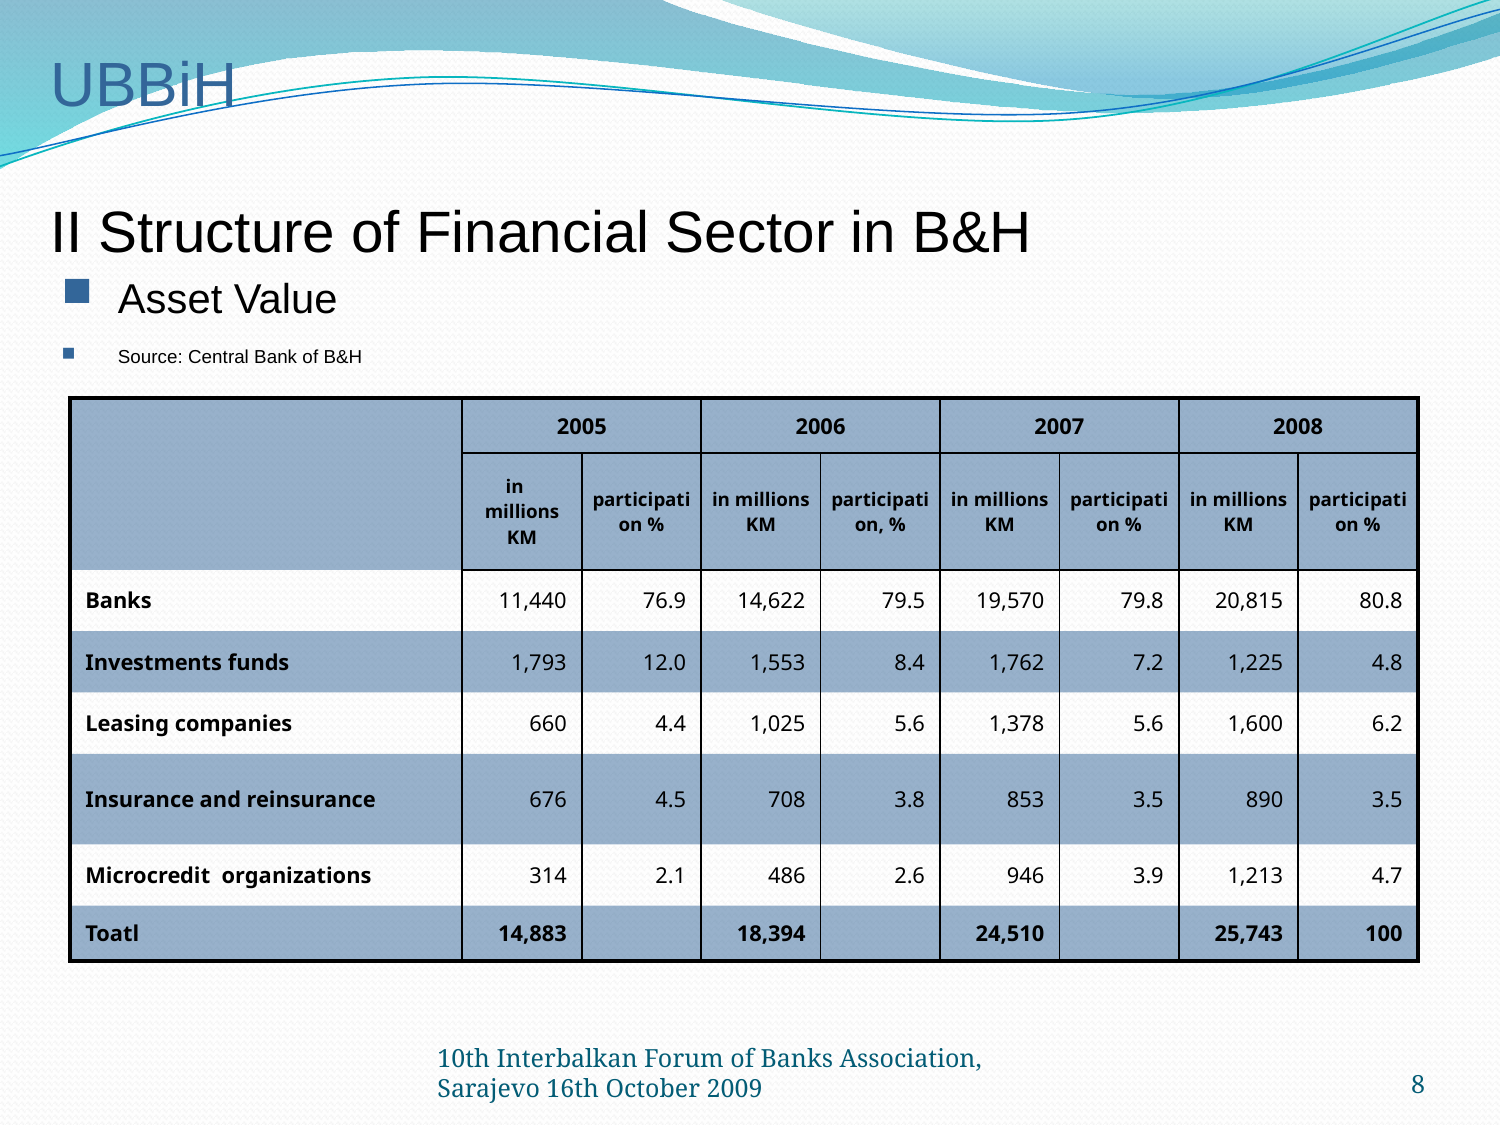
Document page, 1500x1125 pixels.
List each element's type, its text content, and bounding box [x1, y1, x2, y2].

table_cell 4.4 [583, 692, 700, 754]
table_cell 79.8 [1060, 571, 1178, 631]
table_cell 1,793 [463, 631, 581, 692]
table_cell 1,225 [1180, 631, 1297, 692]
table_header [72, 400, 461, 570]
table_cell Investments funds [72, 631, 461, 692]
table_cell in millions KM [463, 454, 581, 569]
table_cell [1060, 906, 1178, 959]
table_cell in millions KM [941, 454, 1059, 569]
table_cell 20,815 [1180, 571, 1297, 631]
table_cell 19,570 [941, 571, 1059, 631]
table_cell 4.5 [583, 754, 700, 844]
table_cell 946 [941, 844, 1059, 906]
table_cell 1,553 [702, 631, 820, 692]
table_cell 1,762 [941, 631, 1059, 692]
table_cell participation, % [821, 454, 939, 569]
table_cell 314 [463, 844, 581, 906]
table_header 2007 [941, 400, 1178, 452]
table_cell 11,440 [463, 571, 581, 631]
table_cell participation % [1299, 454, 1416, 569]
table_cell 1,378 [941, 692, 1059, 754]
table_cell 12.0 [583, 631, 700, 692]
table_cell 4.8 [1299, 631, 1416, 692]
table_cell 5.6 [821, 692, 939, 754]
table_cell 100 [1299, 906, 1416, 959]
table_cell 5.6 [1060, 692, 1178, 754]
table_cell 3.8 [821, 754, 939, 844]
table_cell 8.4 [821, 631, 939, 692]
table_cell 660 [463, 692, 581, 754]
table_cell Toatl [72, 906, 461, 959]
table_cell 79.5 [821, 571, 939, 631]
table_cell 18,394 [702, 906, 820, 959]
table_cell 2.1 [583, 844, 700, 906]
table_cell in millions KM [1180, 454, 1297, 569]
table_cell participation % [1060, 454, 1178, 569]
text_box Asset Value Source: Central Bank of B&H [46, 222, 1397, 890]
table_header 2008 [1180, 400, 1416, 452]
table_cell 4.7 [1299, 844, 1416, 906]
table_cell 6.2 [1299, 692, 1416, 754]
table_cell 14,622 [702, 571, 820, 631]
table_cell [583, 906, 700, 959]
table_cell 1,213 [1180, 844, 1297, 906]
table_cell 3.5 [1060, 754, 1178, 844]
table_cell 3.9 [1060, 844, 1178, 906]
table_cell [821, 906, 939, 959]
table_cell 76.9 [583, 571, 700, 631]
table_cell 676 [463, 754, 581, 844]
table_cell 890 [1180, 754, 1297, 844]
table_cell Leasing companies [72, 692, 461, 754]
table_cell Banks [72, 570, 461, 631]
table_header 2005 [463, 400, 700, 452]
table_cell 486 [702, 844, 820, 906]
footer 10th Interbalkan Forum of Banks Association, Sarajevo 16th October 2009 [437, 1042, 988, 1103]
table_cell 1,600 [1180, 692, 1297, 754]
table_cell 25,743 [1180, 906, 1297, 959]
table_cell 853 [941, 754, 1059, 844]
table_cell 1,025 [702, 692, 820, 754]
table_cell 708 [702, 754, 820, 844]
table_cell participation % [583, 454, 700, 569]
slide_number 8 [1299, 1042, 1425, 1103]
table_cell in millions KM [702, 454, 820, 569]
table_cell 14,883 [463, 906, 581, 959]
table_cell 7.2 [1060, 631, 1178, 692]
table_header 2006 [702, 400, 939, 452]
table_cell 2.6 [821, 844, 939, 906]
table_cell Microcredit organizations [72, 844, 461, 906]
table_cell 3.5 [1299, 754, 1416, 844]
table_cell 24,510 [941, 906, 1059, 959]
table_cell 80.8 [1299, 571, 1416, 631]
table_cell Insurance and reinsurance [72, 754, 461, 844]
text_box UBBiH II Structure of Financial Sector in B&H [35, 140, 1419, 248]
